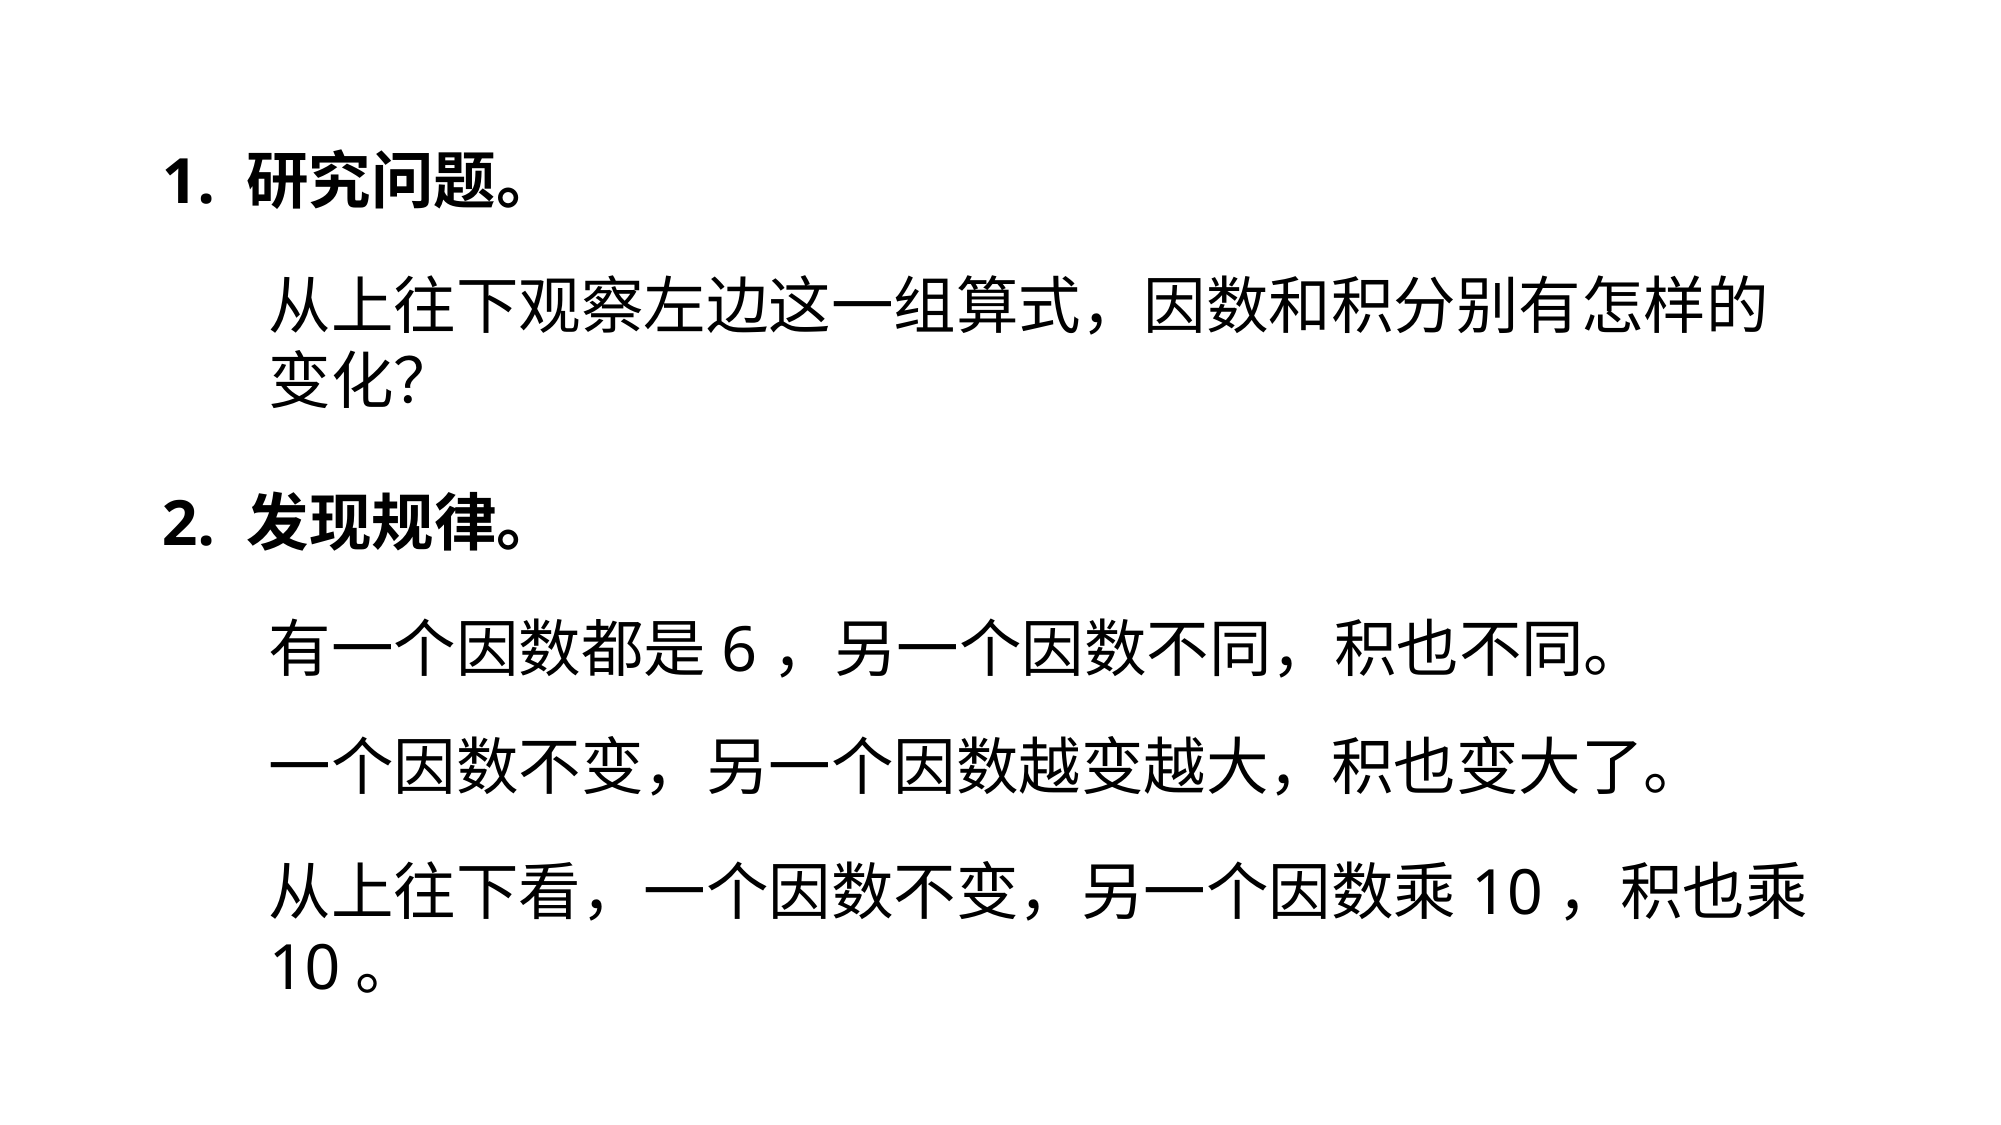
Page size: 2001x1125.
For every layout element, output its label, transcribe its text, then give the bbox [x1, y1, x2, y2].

text_box 从上往下看，一个因数不变，另一个因数乘10，积也乘10。 [254, 845, 1940, 1010]
text_box 1. 研究问题。 [147, 95, 915, 223]
text_box 一个因数不变，另一个因数越变越大，积也变大了。 [254, 719, 1796, 810]
text_box 从上往下观察左边这一组算式，因数和积分别有怎样的变化？ [254, 259, 1796, 424]
text_box 有一个因数都是6，另一个因数不同，积也不同。 [254, 601, 1796, 692]
text_box 2. 发现规律。 [147, 460, 981, 566]
